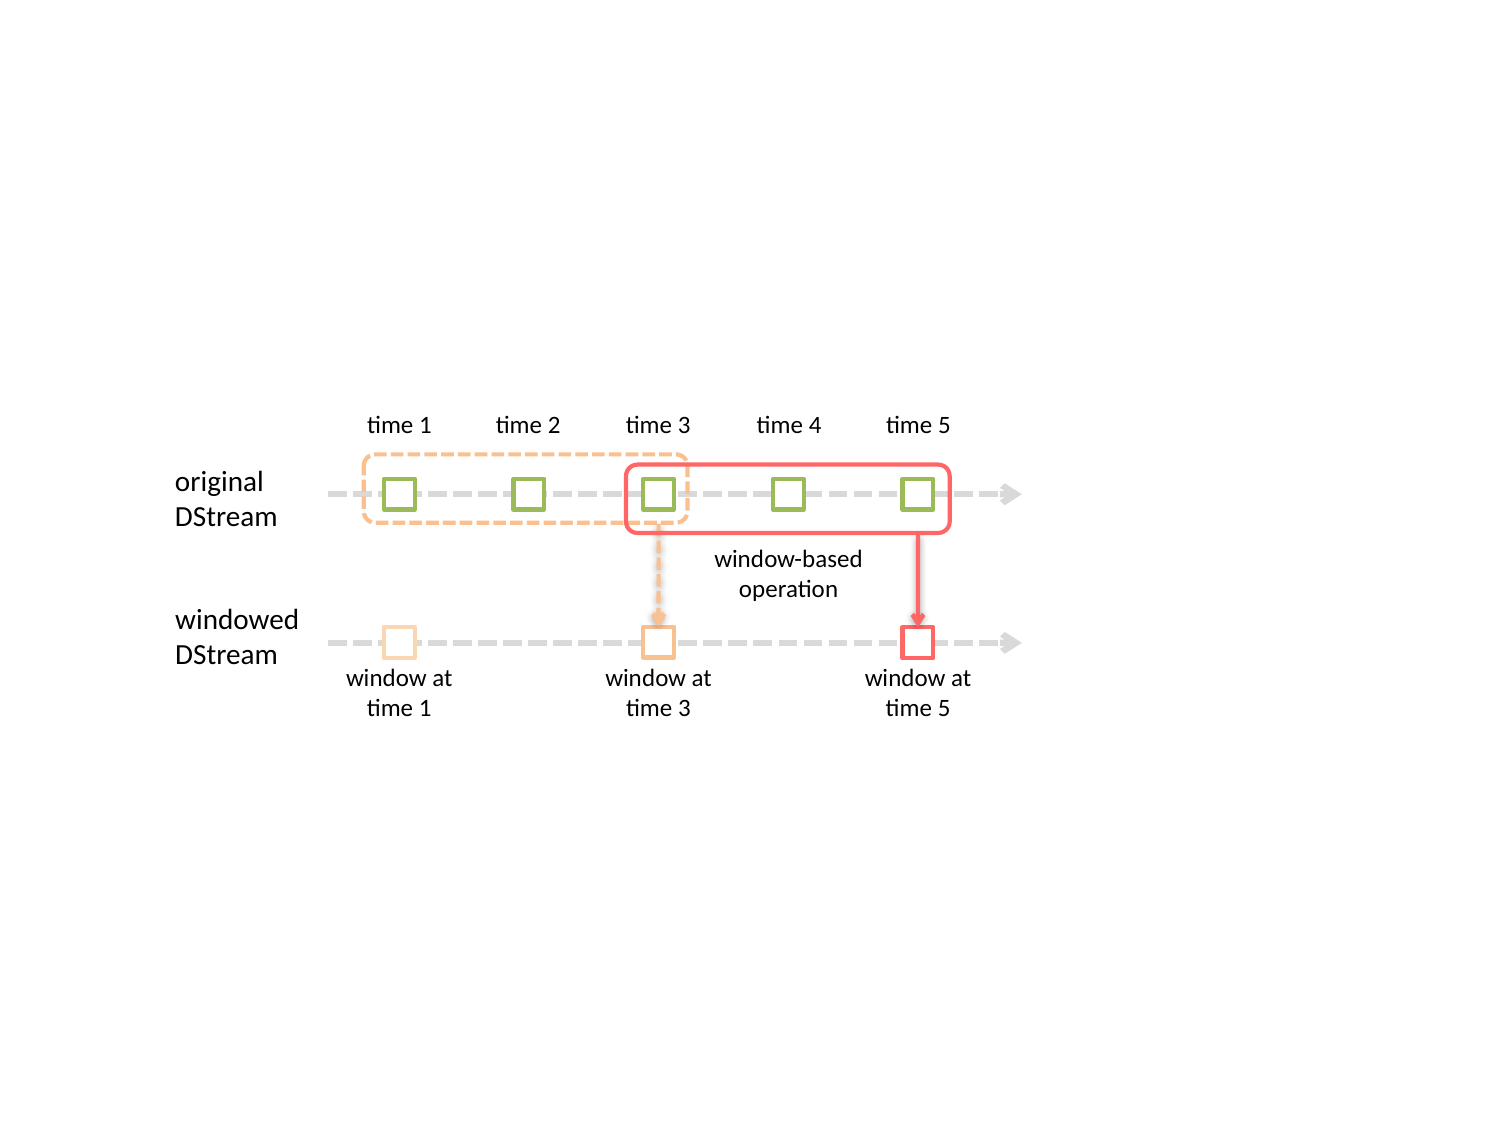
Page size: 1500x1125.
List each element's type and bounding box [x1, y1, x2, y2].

text_box [102, 369, 1098, 757]
